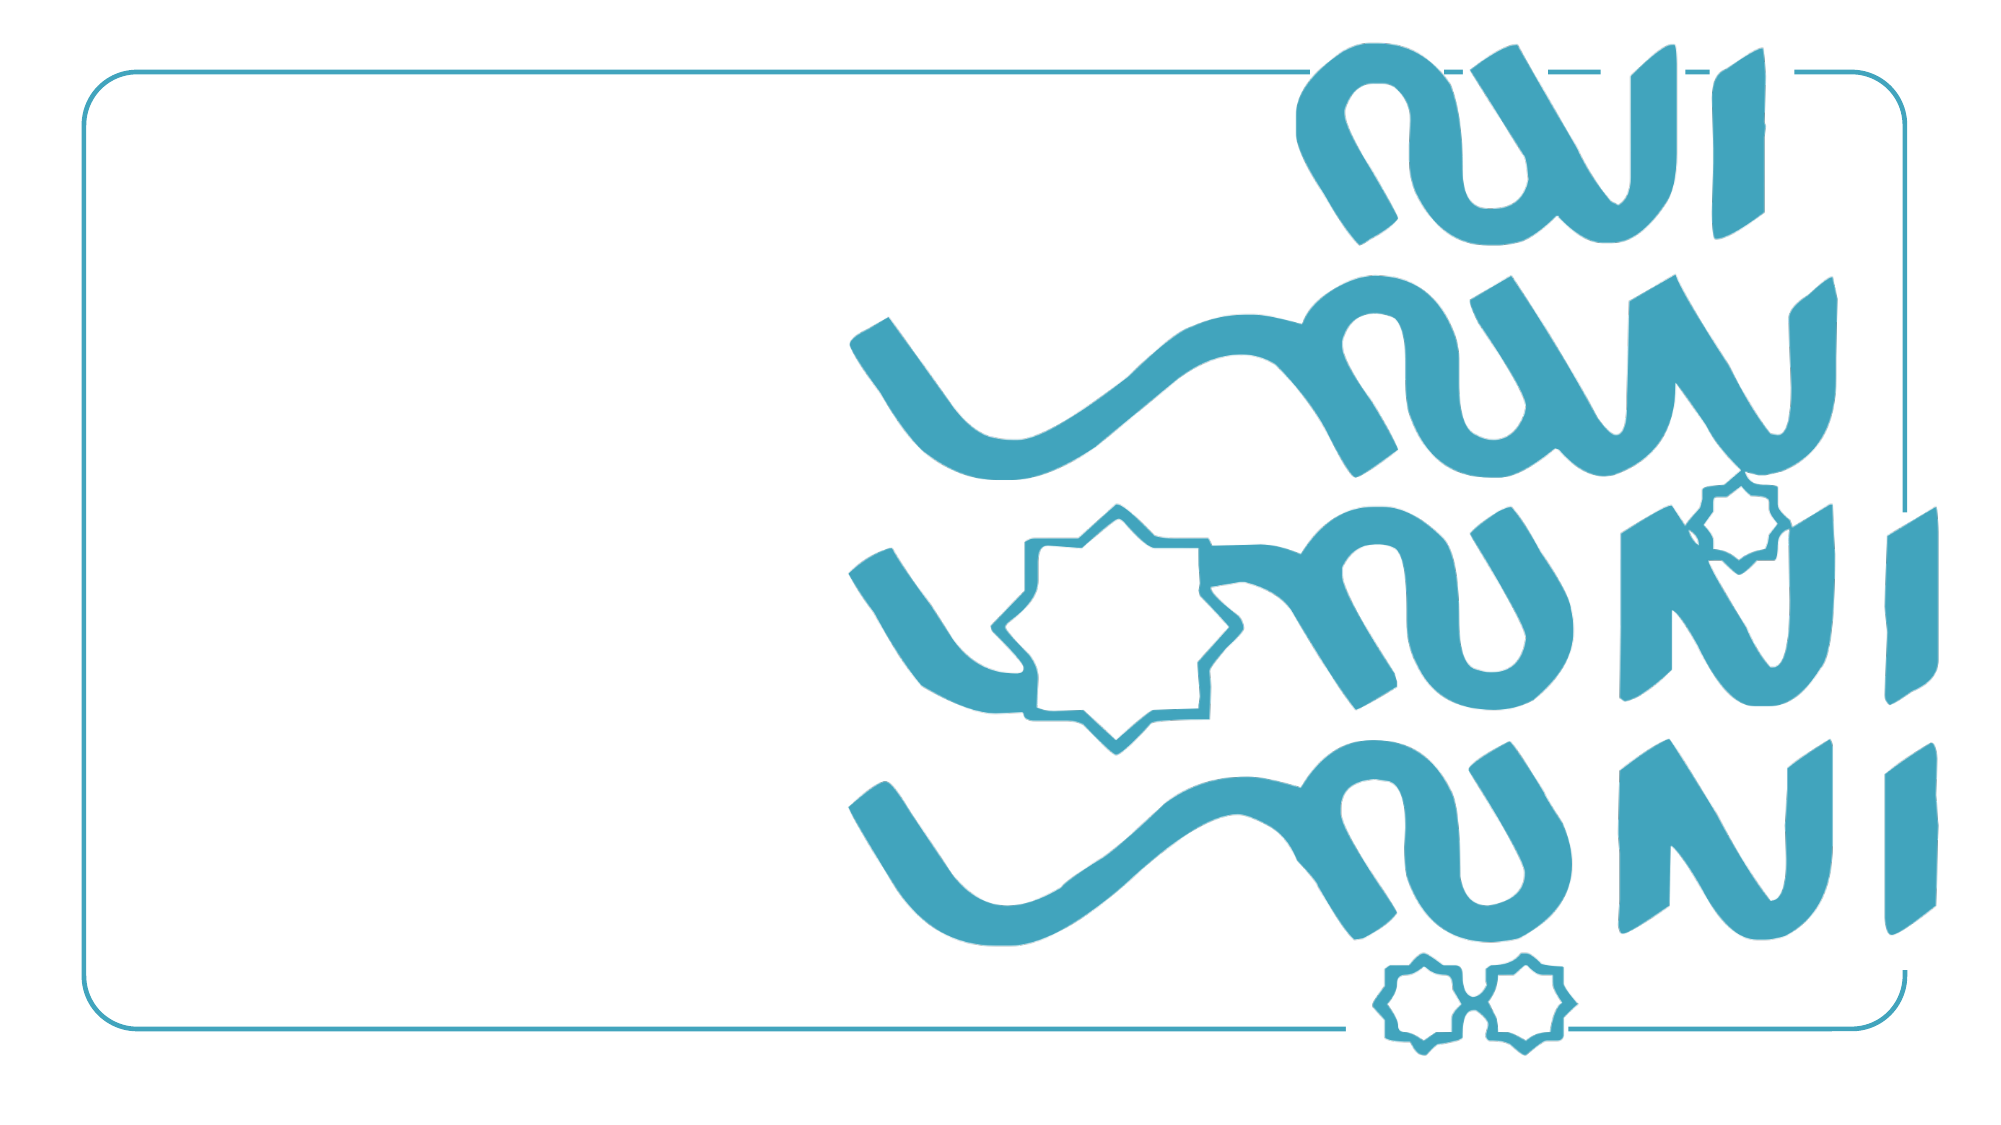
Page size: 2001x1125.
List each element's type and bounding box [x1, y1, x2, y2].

picture [833, 0, 1954, 1125]
